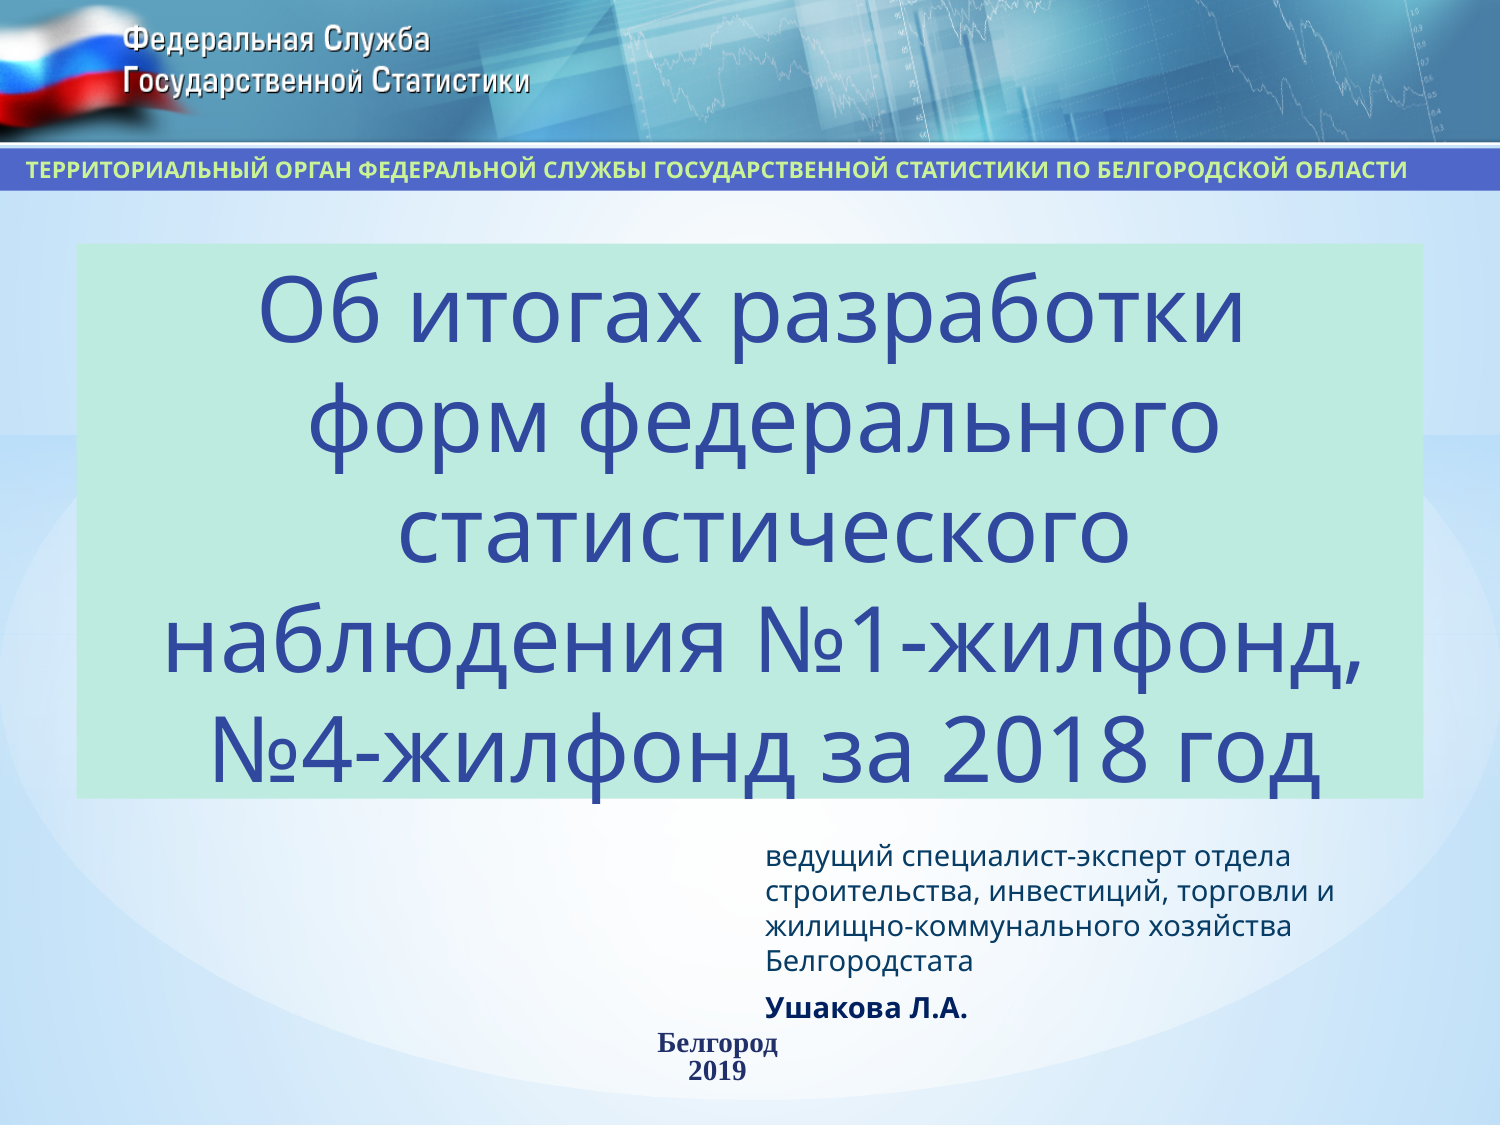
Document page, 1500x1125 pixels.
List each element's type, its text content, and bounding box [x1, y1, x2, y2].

text_box Белгород 2019 [602, 1023, 833, 1094]
picture [0, 0, 1500, 145]
subtitle ведущий специалист-эксперт отдела строительства, инвестиций, торговли и жилищно-коммунального хозяйства Белгородстата Ушакова Л.А. [750, 829, 1477, 1007]
title Об итогах разработки форм федерального статистического наблюдения №1-жилфонд, №4-жилфонд за 2018 год [76, 243, 1424, 799]
text_box ТЕРРИТОРИАЛЬНЫЙ ОРГАН ФЕДЕРАЛЬНОЙ СЛУЖБЫ ГОСУДАРСТВЕННОЙ СТАТИСТИКИ ПО БЕЛГОРОДСКОЙ ОБЛАСТИ [0, 152, 1500, 191]
